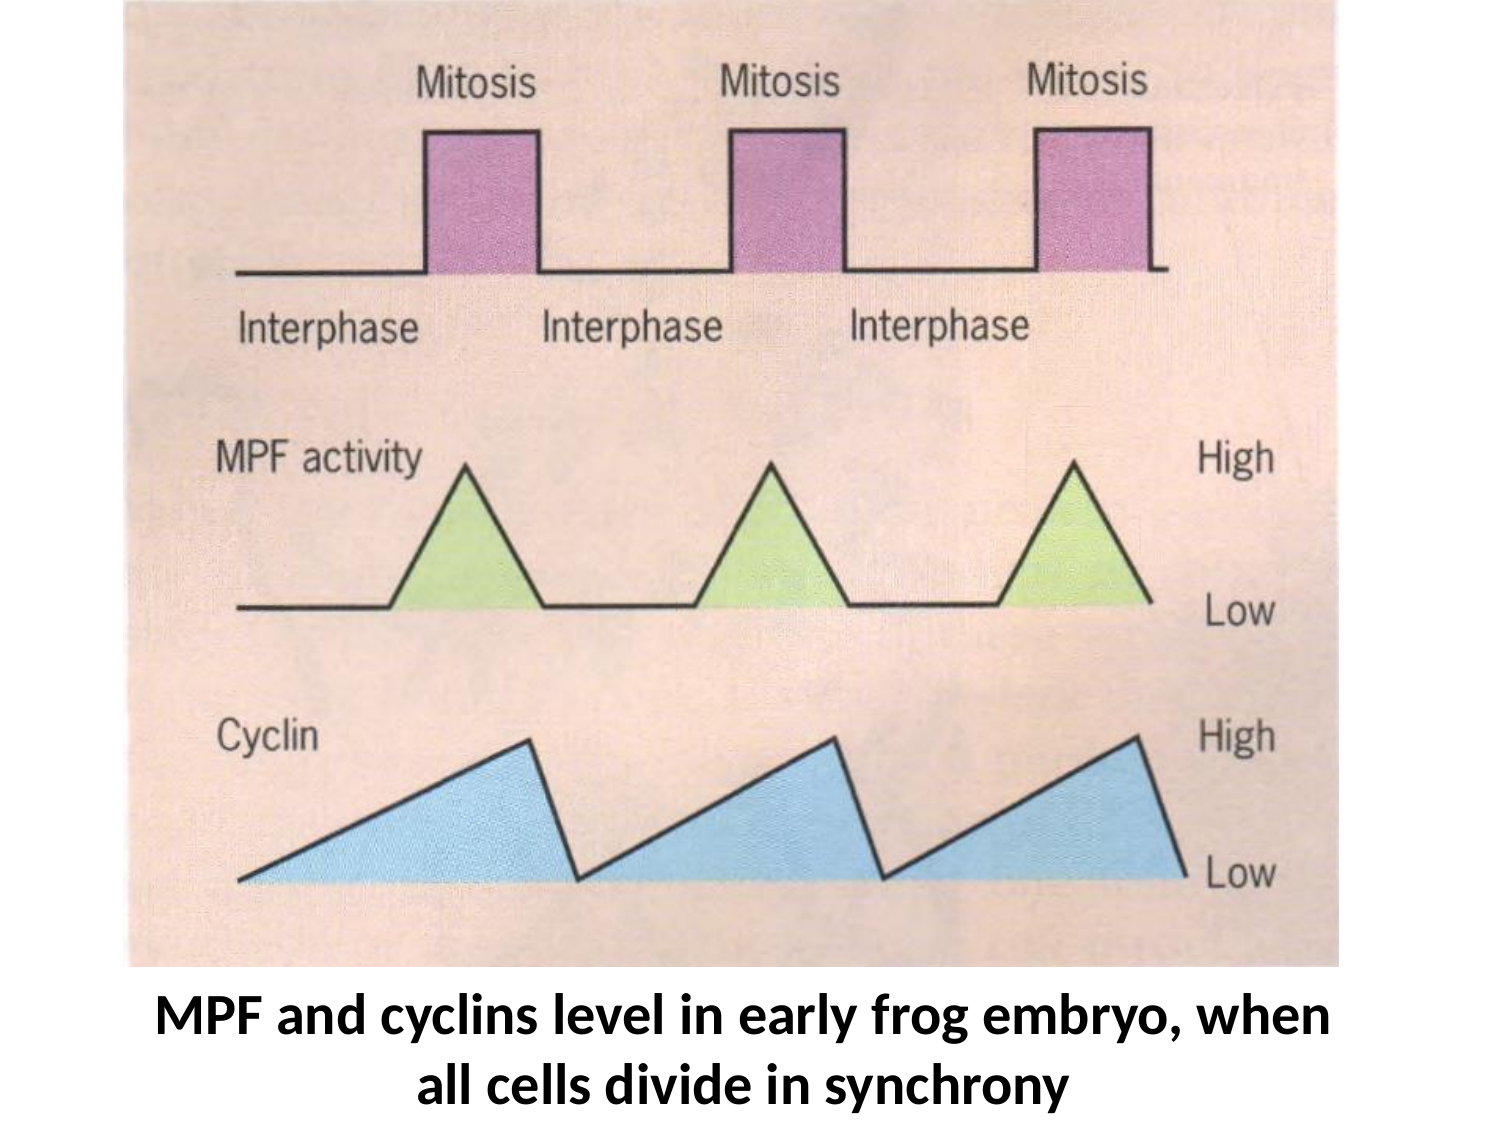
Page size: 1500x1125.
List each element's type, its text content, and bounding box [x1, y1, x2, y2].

text_box MPF and cyclins level in early frog embryo, when all cells divide in synchrony [0, 968, 1500, 1124]
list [123, 0, 1339, 967]
